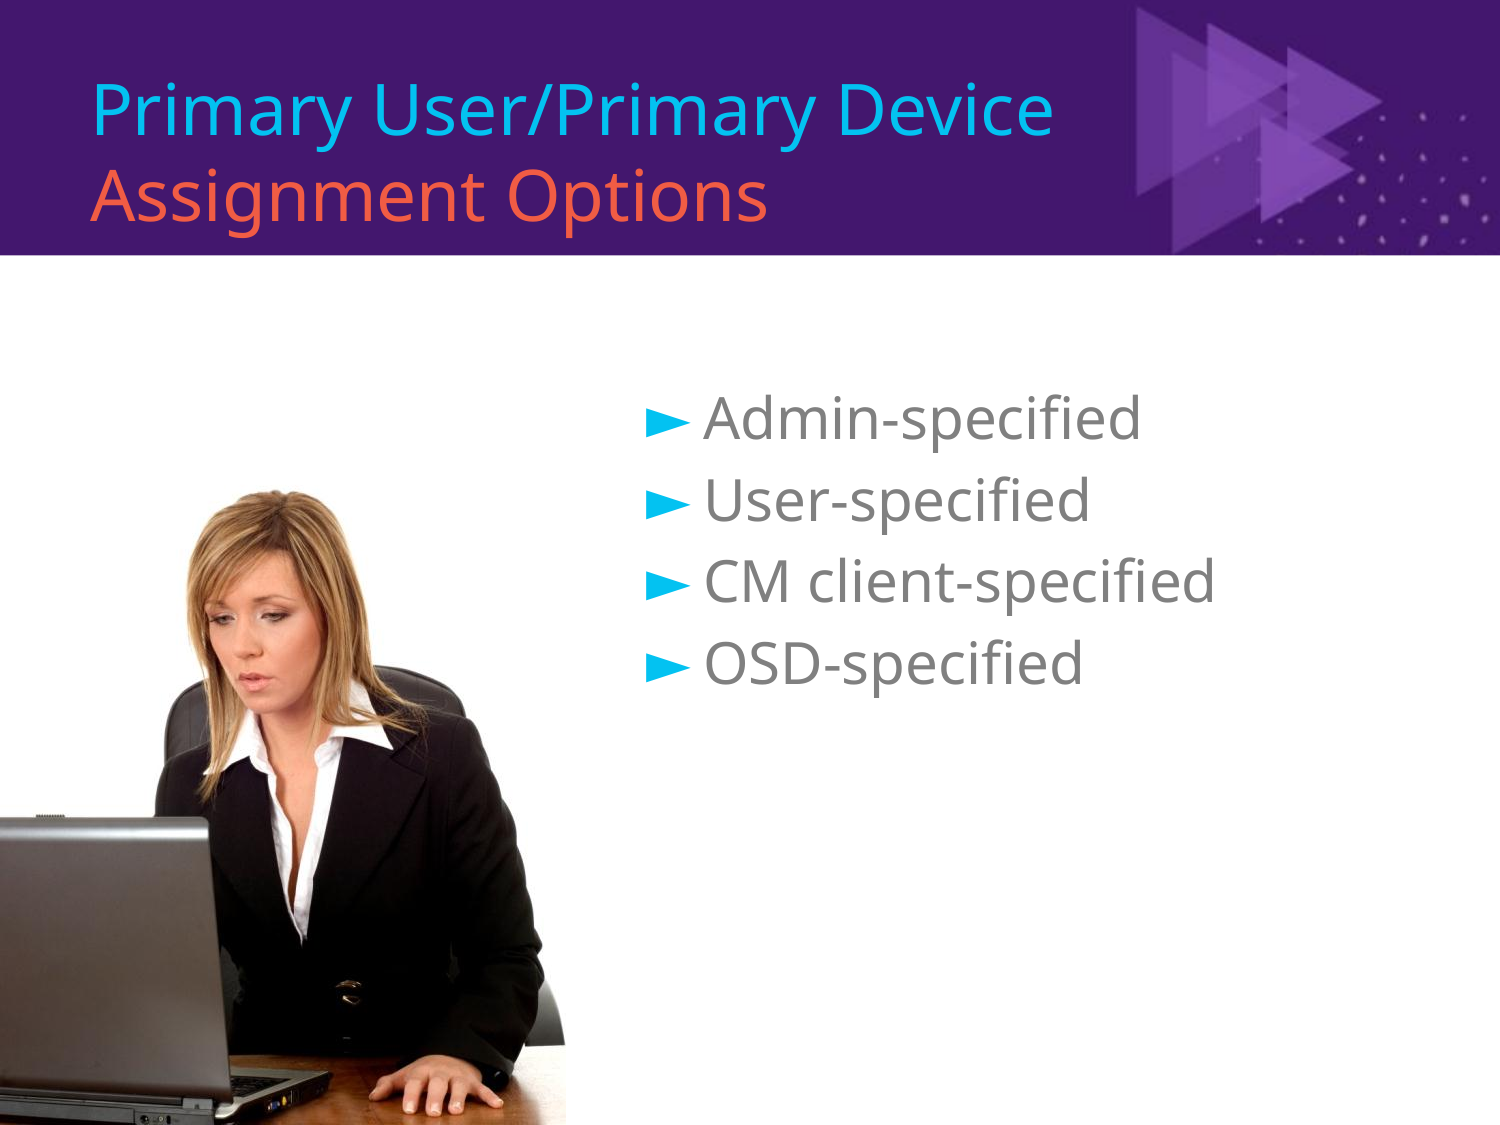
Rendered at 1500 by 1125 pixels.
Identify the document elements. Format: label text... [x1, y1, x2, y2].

title Primary User/Primary Device Assignment Options [75, 56, 1425, 244]
picture [0, 341, 566, 1125]
list Admin-specified User-specified CM client-specified OSD-specified [631, 373, 1425, 1005]
picture [0, 0, 1500, 255]
